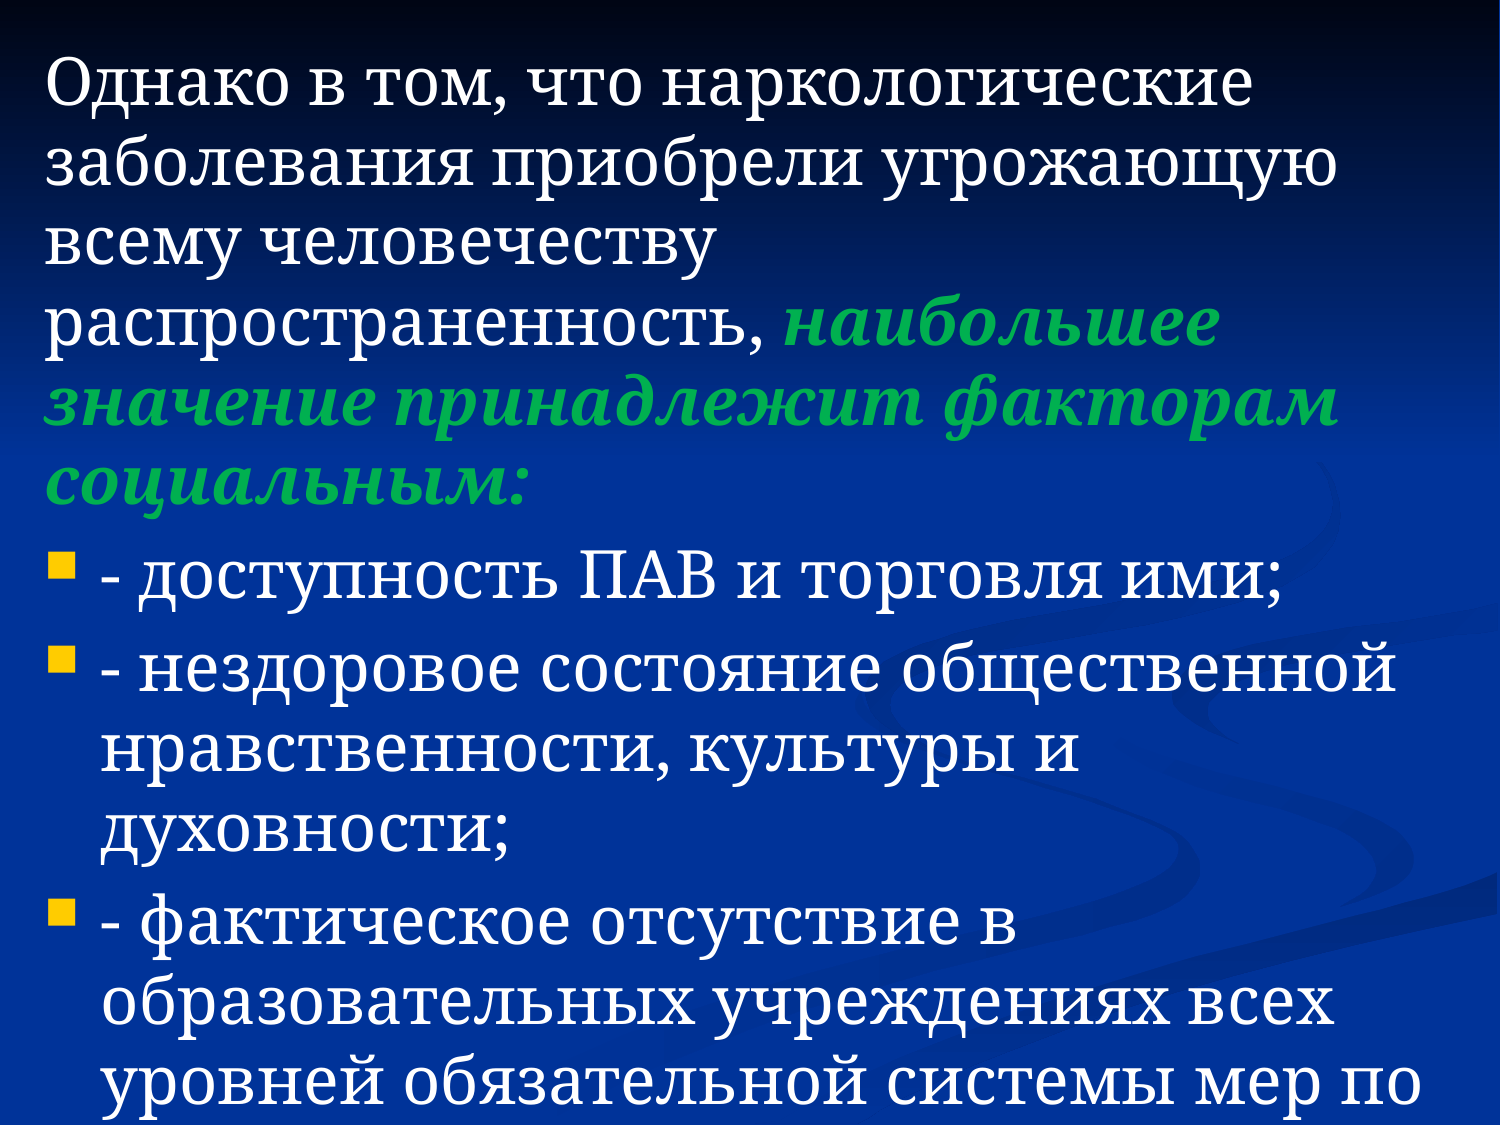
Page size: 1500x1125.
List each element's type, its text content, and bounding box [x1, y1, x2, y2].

list Однако в том, что наркологические заболевания приобрели угрожающую всему человечеству распространенность, наибольшее значение принадлежит факторам социальным: - доступность ПАВ и торговля ими; - нездоровое состояние общественной нравственности, культуры и духовности; - фактическое отсутствие в образовательных учреждениях всех уровней обязательной системы мер по воспитанию личности детей и подростков; [29, 30, 1459, 1095]
